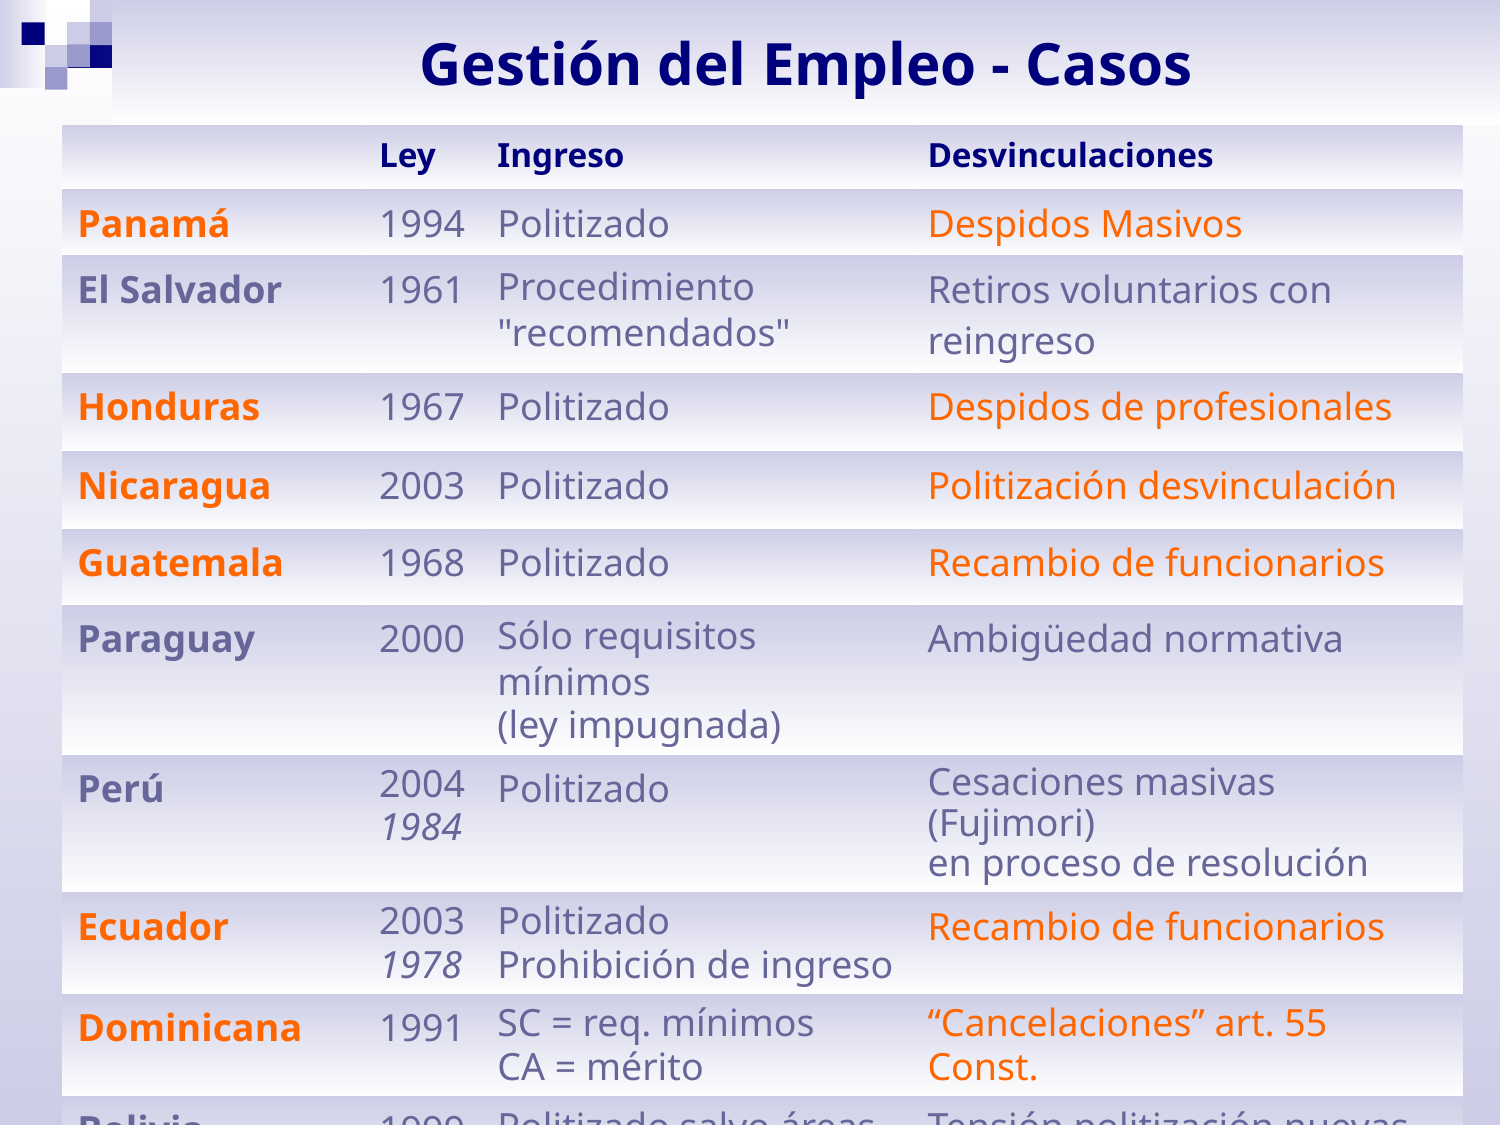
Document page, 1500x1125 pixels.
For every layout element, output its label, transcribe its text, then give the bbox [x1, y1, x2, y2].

table_cell 1968 [364, 529, 482, 605]
table_cell Paraguay [62, 605, 364, 755]
table_cell 1994 [364, 190, 482, 256]
table_cell Ecuador [62, 893, 364, 994]
table_cell Retiros voluntarios con reingreso [912, 256, 1462, 373]
table_cell Despidos de profesionales [912, 373, 1462, 452]
table_cell 2000 [364, 605, 482, 755]
table_cell Politizado [482, 190, 912, 256]
table_cell Ambigüedad normativa [912, 605, 1462, 755]
table_cell Politizado [482, 452, 912, 529]
table_cell 1991 [364, 994, 482, 1096]
table_cell Tensión politización nuevas reglas [912, 1096, 1462, 1125]
table_cell 2003 [364, 452, 482, 529]
table_header Ingreso [482, 125, 912, 190]
table_header Ley [364, 125, 482, 190]
title Gestión del Empleo - Casos [112, 0, 1500, 126]
table_cell Recambio de funcionarios [912, 529, 1462, 605]
table_cell 2004 1984 [364, 755, 482, 893]
table_header Desvinculaciones [912, 125, 1462, 190]
table_cell Politizado [482, 755, 912, 893]
table_cell SC = req. mínimos CA = mérito [482, 994, 912, 1096]
table_header [62, 125, 364, 190]
table_cell Recambio de funcionarios [912, 893, 1462, 994]
table_cell Bolivia [62, 1096, 364, 1125]
table_cell Perú [62, 755, 364, 893]
table_cell Politización desvinculación [912, 452, 1462, 529]
table_cell “Cancelaciones” art. 55 Const. [912, 994, 1462, 1096]
table_cell Politizado [482, 373, 912, 452]
table_cell 1967 [364, 373, 482, 452]
table_cell Politizado salvo áreas piloto PRI [482, 1096, 912, 1125]
table_cell Politizado Prohibición de ingreso [482, 893, 912, 994]
table_cell 2003 1978 [364, 893, 482, 994]
table_cell Dominicana [62, 994, 364, 1096]
table_cell Nicaragua [62, 452, 364, 529]
table_cell Guatemala [62, 529, 364, 605]
table_cell Despidos Masivos [912, 190, 1462, 256]
table_cell Politizado [482, 529, 912, 605]
table_cell 1999 [364, 1096, 482, 1125]
table_cell Cesaciones masivas (Fujimori) en proceso de resolución [912, 755, 1462, 893]
table_cell 1961 [364, 256, 482, 373]
table_cell Panamá [62, 190, 364, 256]
table_cell El Salvador [62, 256, 364, 373]
table_cell Sólo requisitos mínimos (ley impugnada) [482, 605, 912, 755]
table_cell Honduras [62, 373, 364, 452]
table_cell Procedimiento "recomendados" [482, 256, 912, 373]
